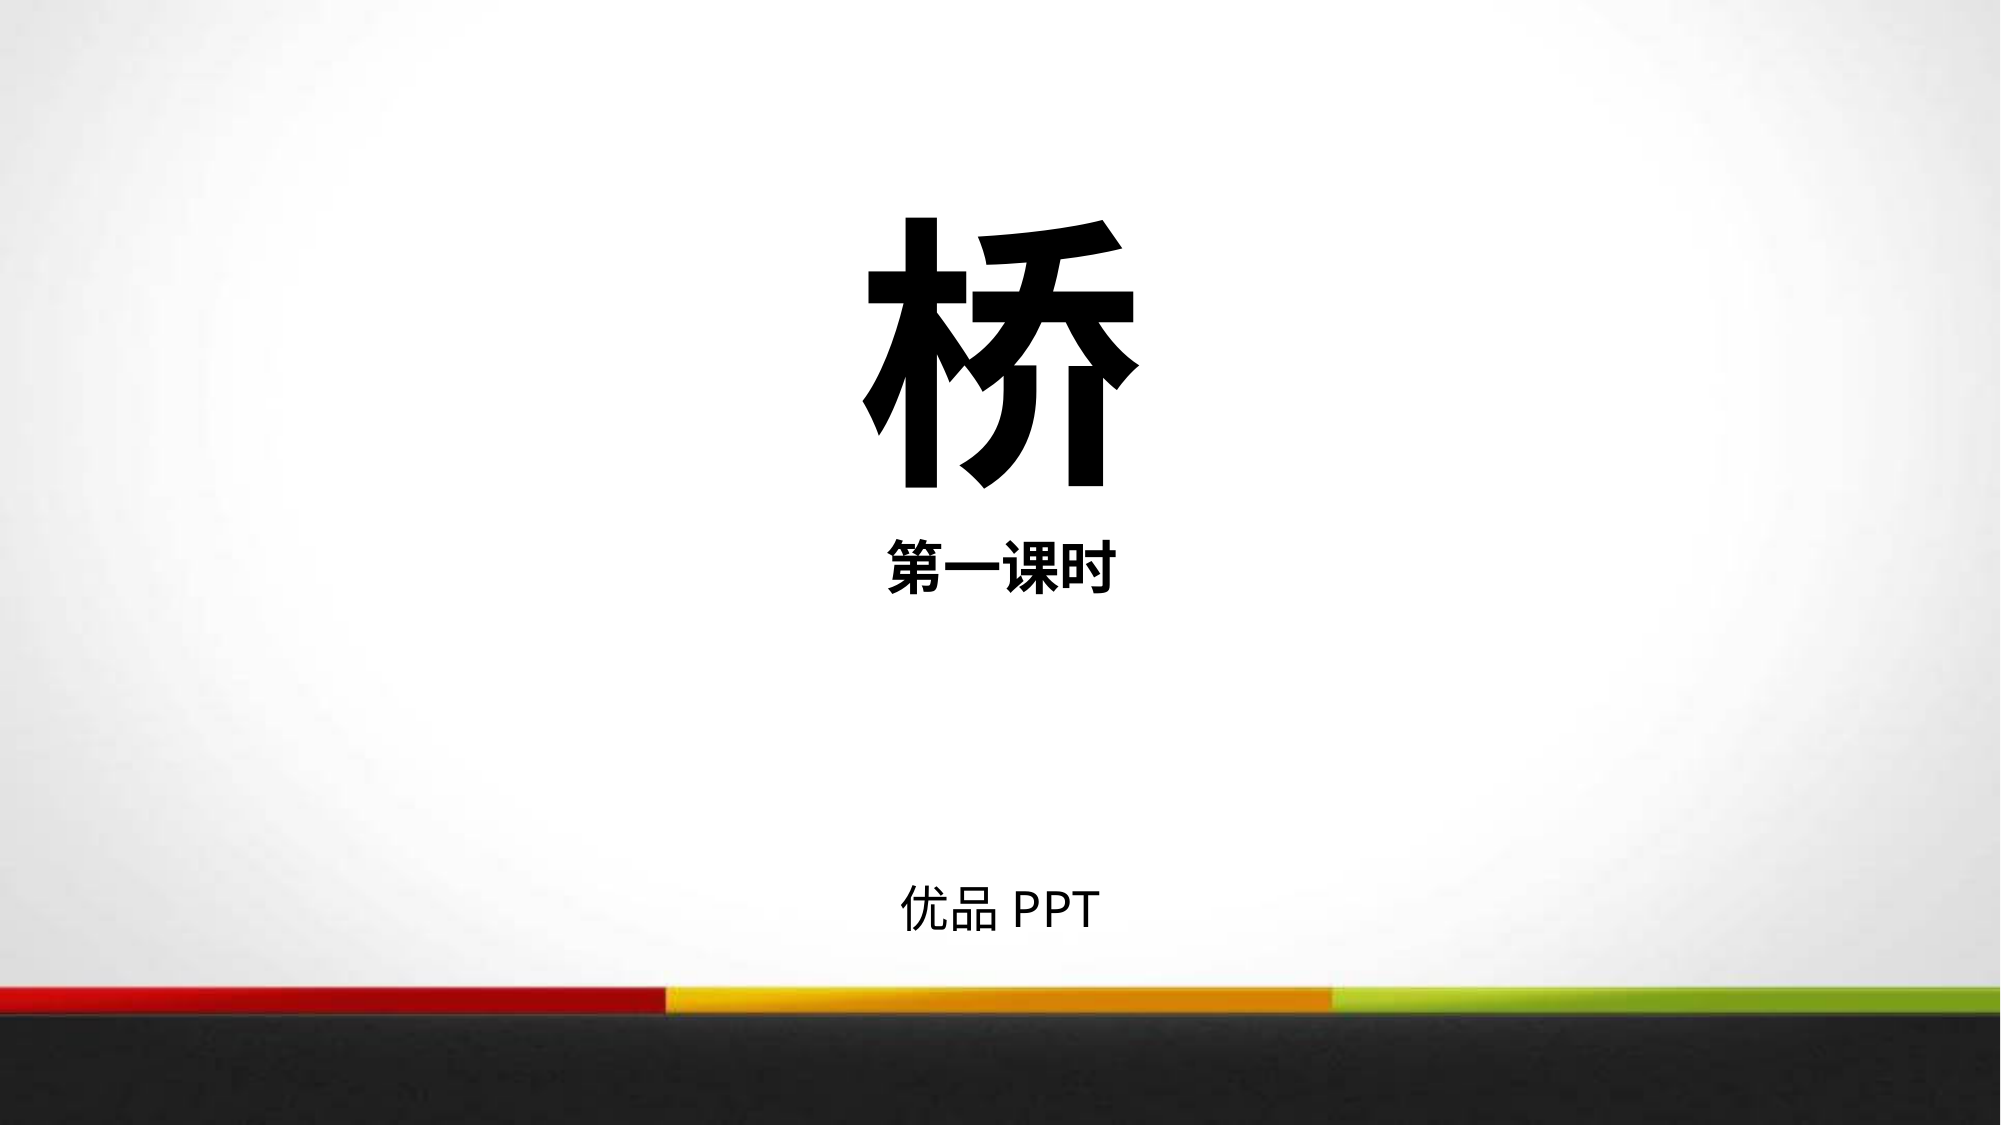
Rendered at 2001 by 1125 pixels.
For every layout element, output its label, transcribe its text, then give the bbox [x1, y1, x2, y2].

list 桥 第一课时 [326, 167, 1677, 635]
picture [0, 0, 2001, 1125]
text_box 优品PPT [249, 864, 1750, 945]
